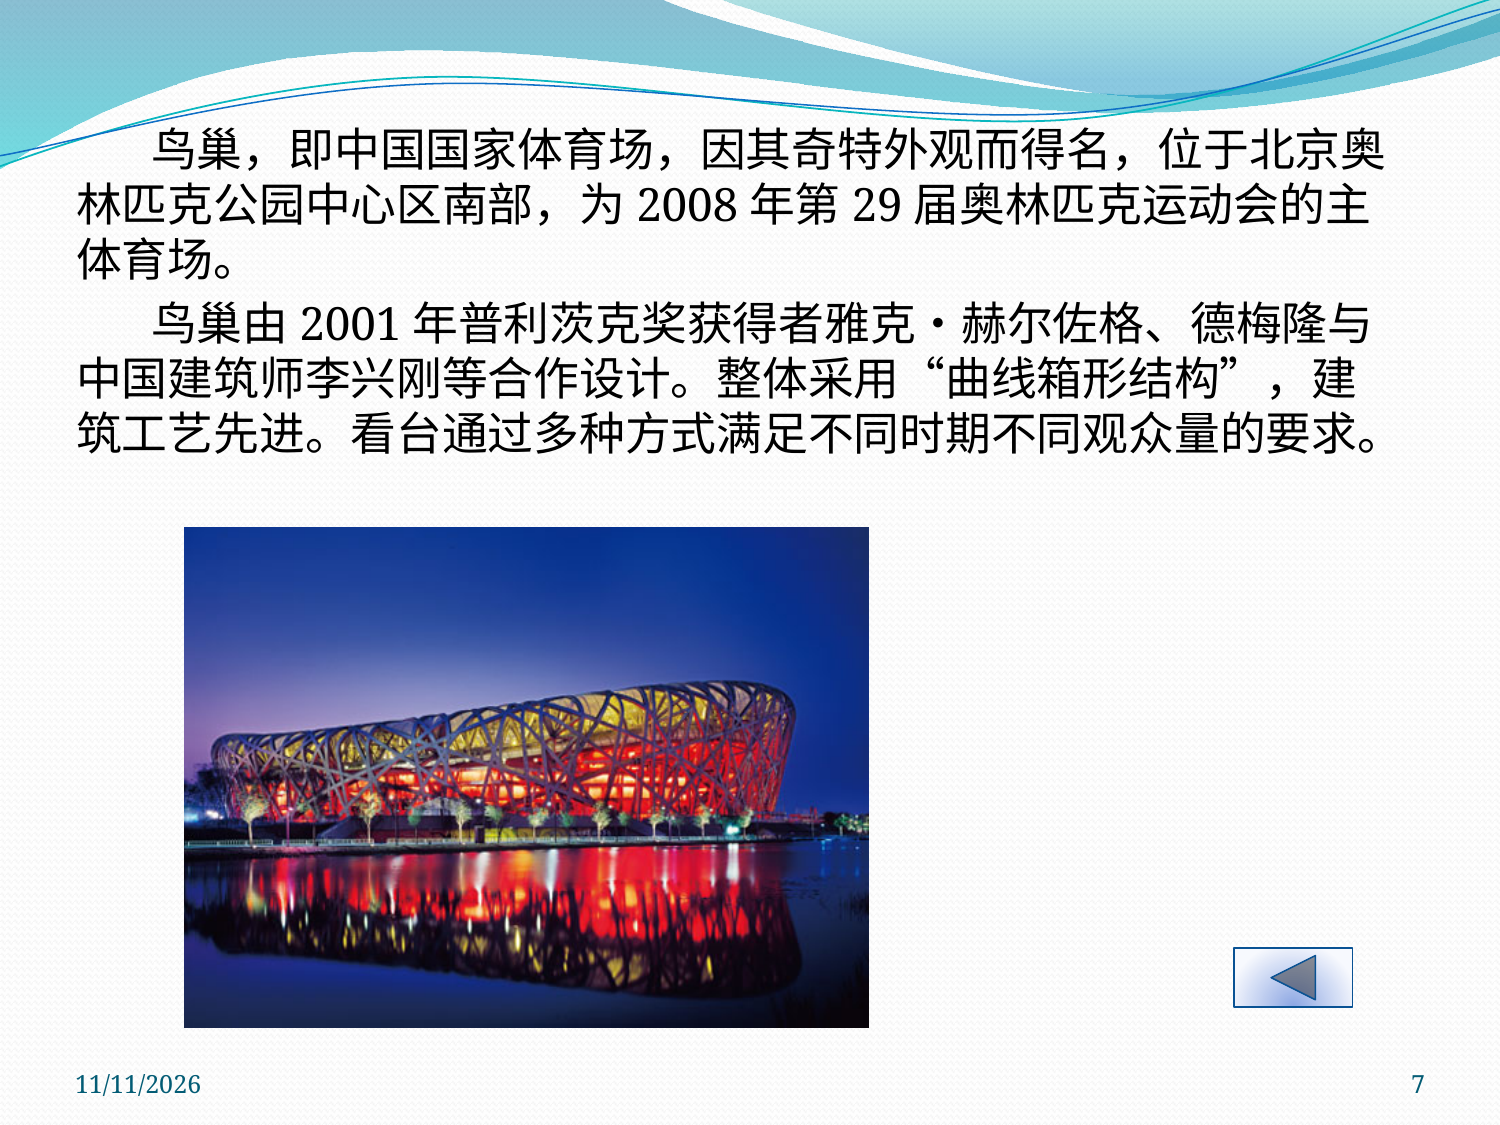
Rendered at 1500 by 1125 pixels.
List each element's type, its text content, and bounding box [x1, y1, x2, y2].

picture [184, 526, 869, 1028]
list 鸟巢，即中国国家体育场，因其奇特外观而得名，位于北京奥林匹克公园中心区南部，为2008年第29届奥林匹克运动会的主体育场。 鸟巢由2001年普利茨克奖获得者雅克•赫尔佐格、德梅隆与中国建筑师李兴刚等合作设计。整体采用“曲线箱形结构”，建筑工艺先进。看台通过多种方式满足不同时期不同观众量的要求。 [61, 113, 1412, 857]
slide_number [75, 1042, 425, 1103]
text_box [1233, 947, 1353, 1008]
slide_number 7 [1299, 1042, 1425, 1103]
